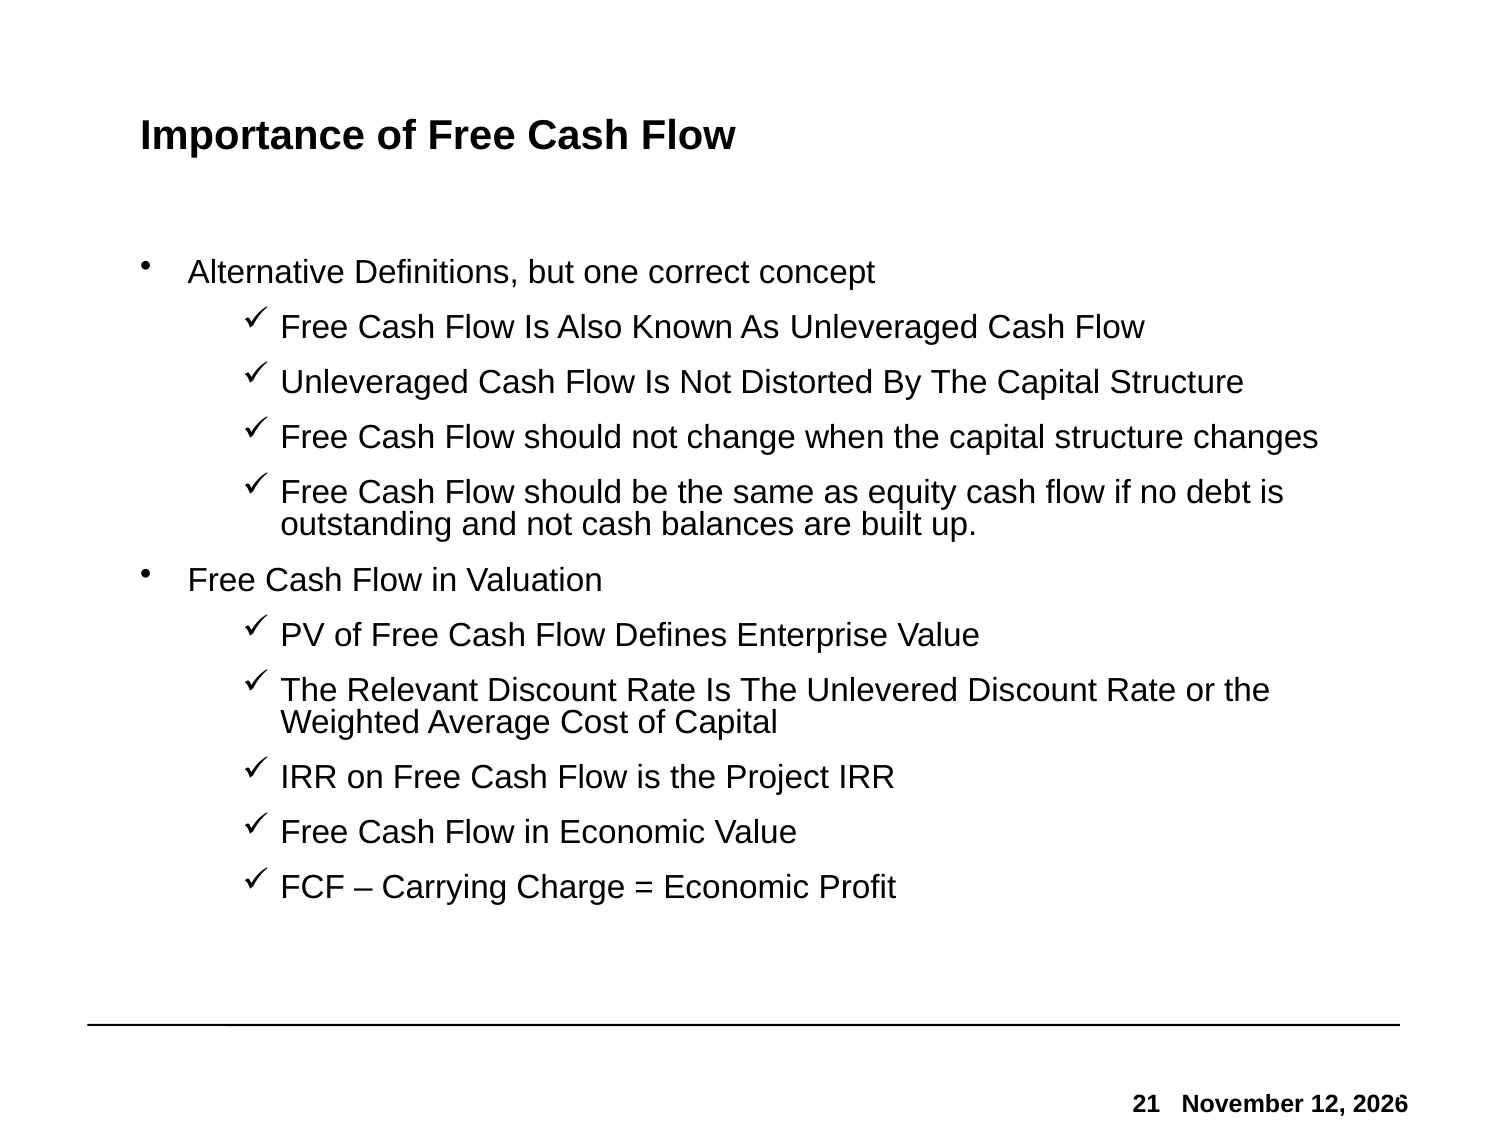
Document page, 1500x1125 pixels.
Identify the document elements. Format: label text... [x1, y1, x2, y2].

title Importance of Free Cash Flow [124, 99, 1401, 226]
list Alternative Definitions, but one correct concept Free Cash Flow Is Also Known As Unleveraged Cash Flow Unleveraged Cash Flow Is Not Distorted By The Capital Structure Free Cash Flow should not change when the capital structure changes Free Cash Flow should be the same as equity cash flow if no debt is outstanding and not cash balances are built up. Free Cash Flow in Valuation PV of Free Cash Flow Defines Enterprise Value The Relevant Discount Rate Is The Unlevered Discount Rate or the Weighted Average Cost of Capital IRR on Free Cash Flow is the Project IRR Free Cash Flow in Economic Value FCF – Carrying Charge = Economic Profit [124, 249, 1426, 1013]
